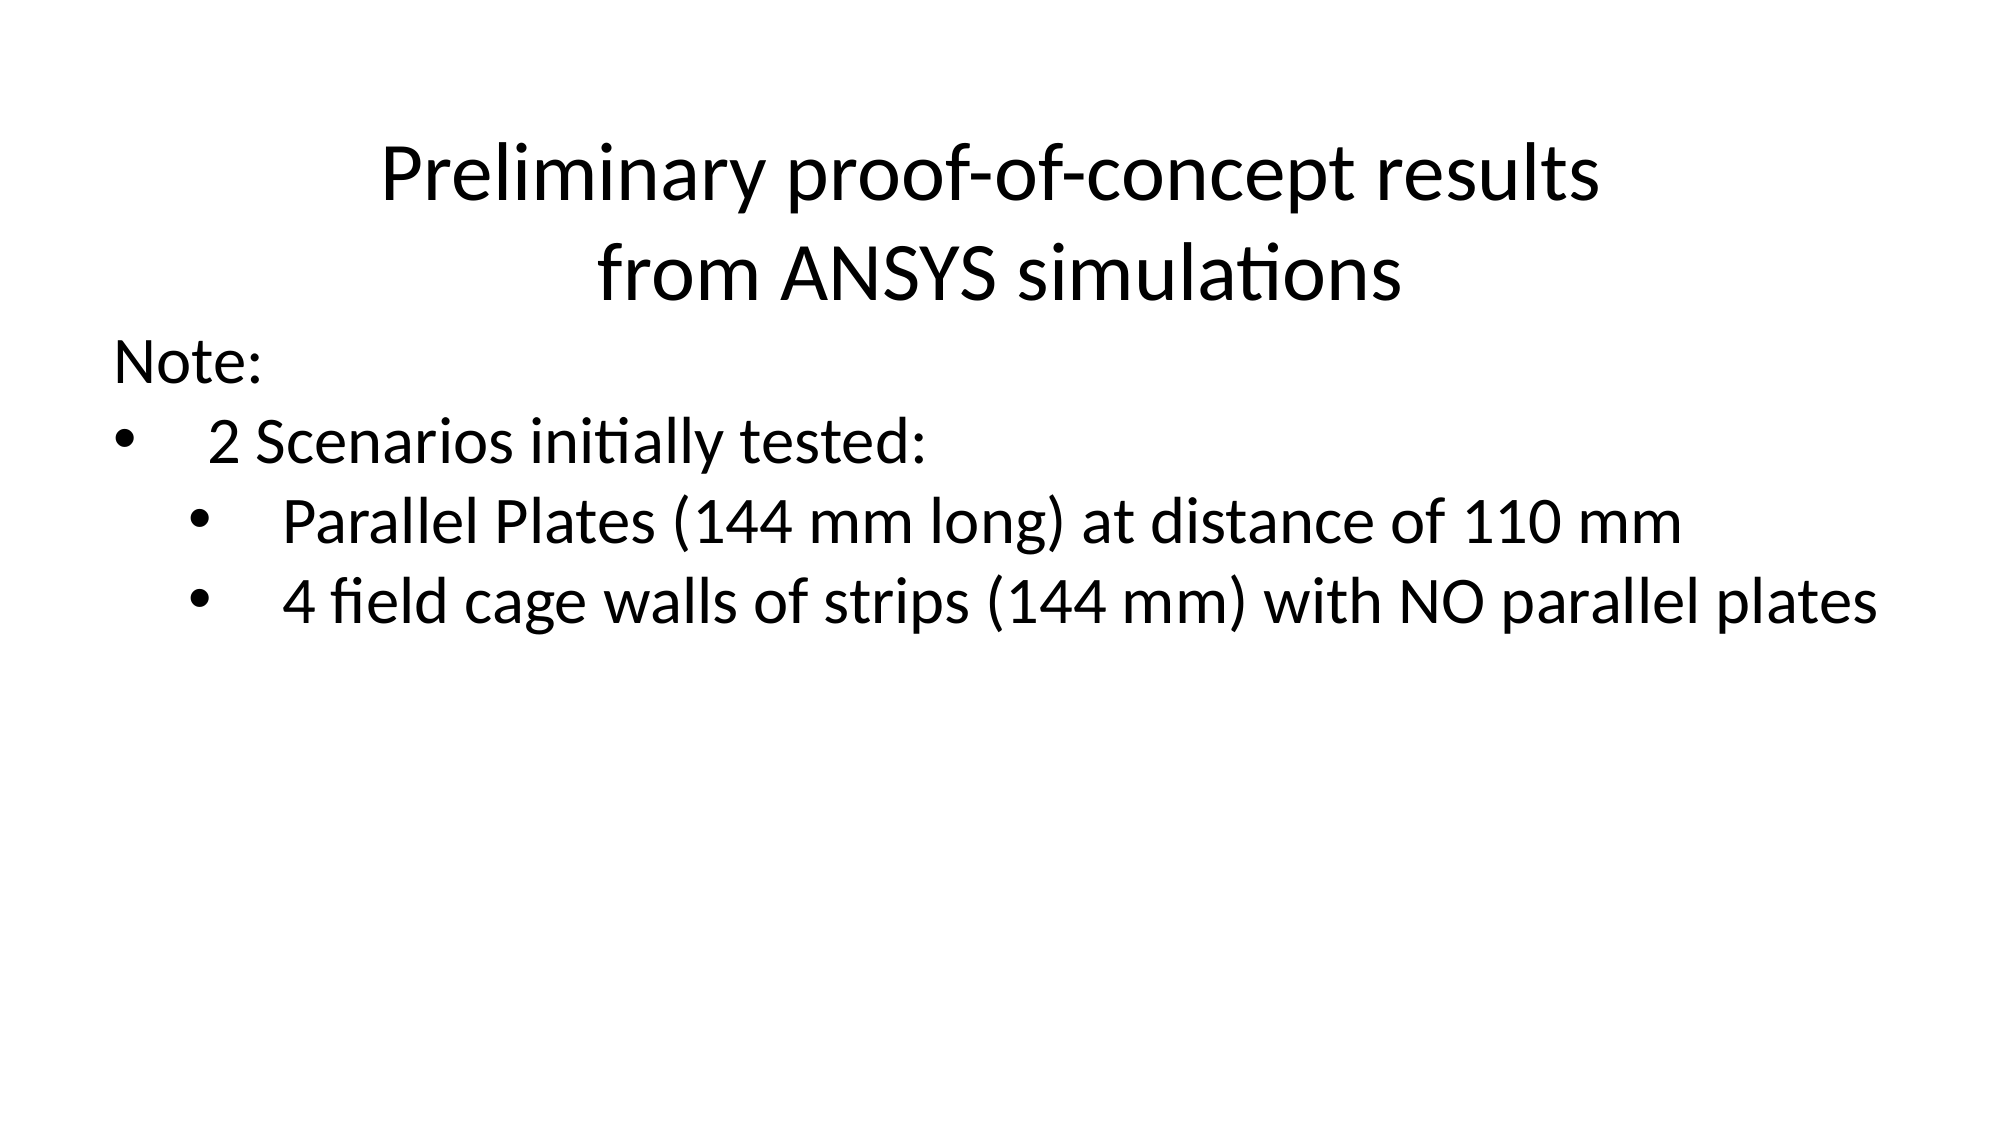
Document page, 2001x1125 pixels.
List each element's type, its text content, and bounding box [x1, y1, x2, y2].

text_box Preliminary proof-of-concept results from ANSYS simulations Note: 2 Scenarios initially tested: Parallel Plates (144 mm long) at distance of 110 mm 4 field cage walls of strips (144 mm) with NO parallel plates [98, 109, 1903, 645]
